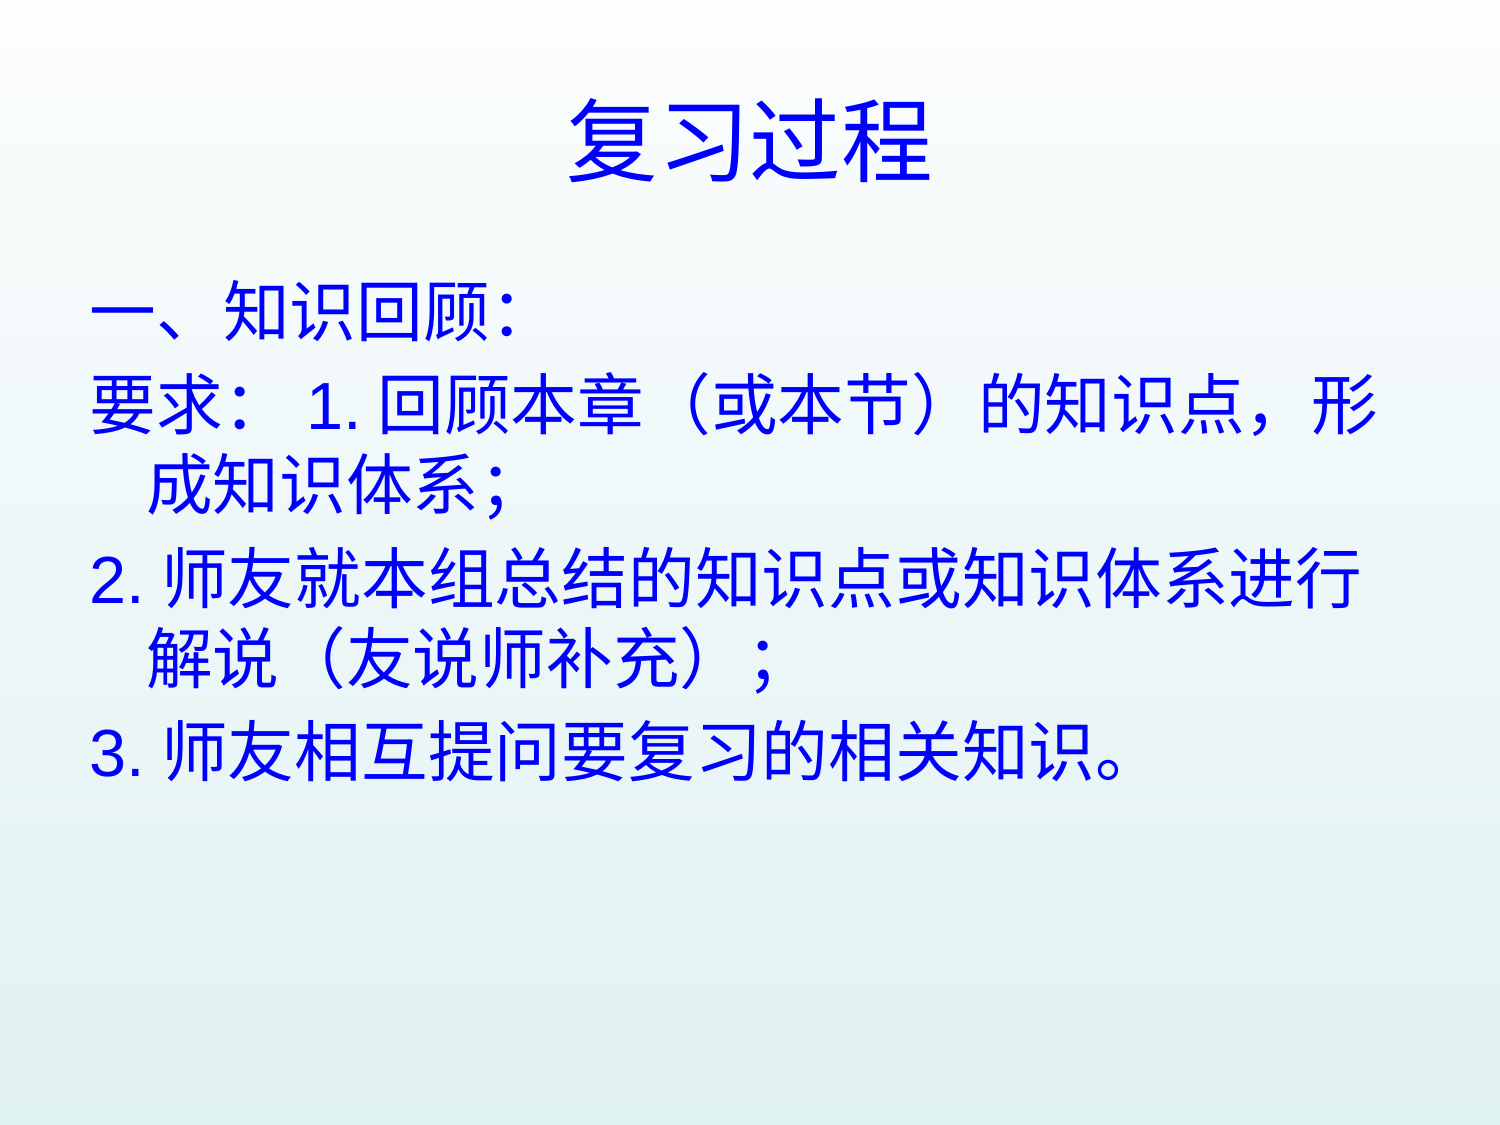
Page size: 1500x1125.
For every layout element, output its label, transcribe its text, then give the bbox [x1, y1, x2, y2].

list 一、知识回顾： 要求：1.回顾本章（或本节）的知识点，形成知识体系； 2.师友就本组总结的知识点或知识体系进行解说（友说师补充）； 3.师友相互提问要复习的相关知识。 [74, 262, 1426, 1006]
title 复习过程 [74, 44, 1426, 233]
